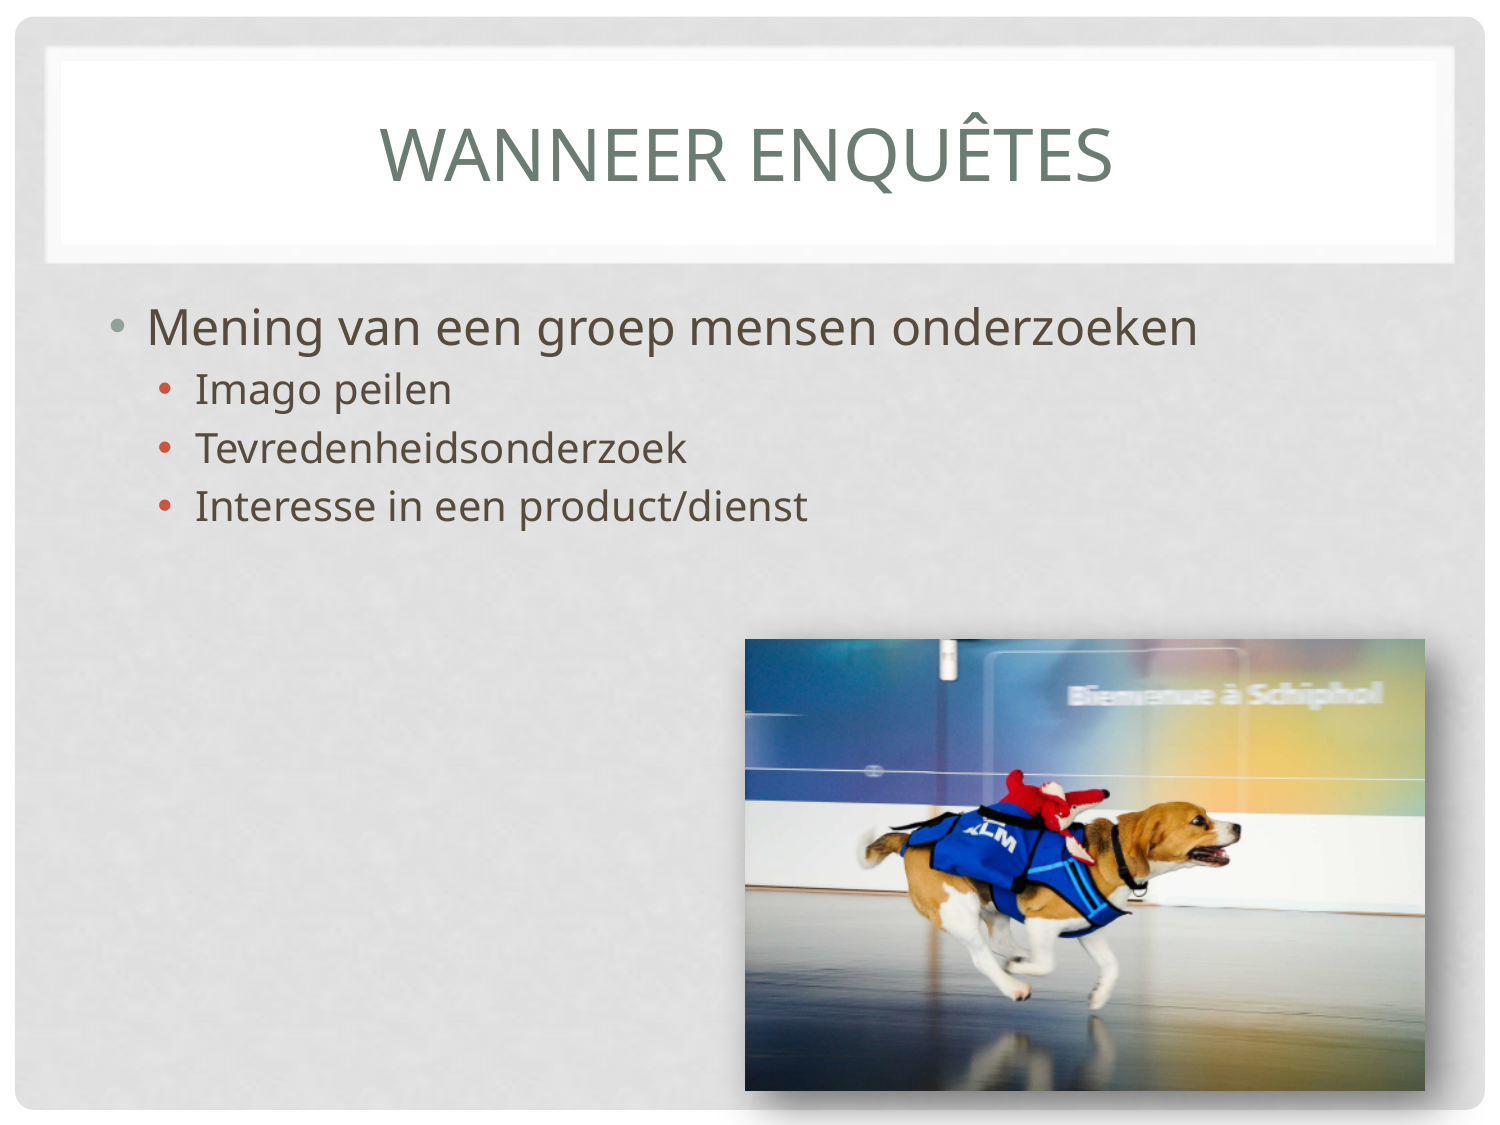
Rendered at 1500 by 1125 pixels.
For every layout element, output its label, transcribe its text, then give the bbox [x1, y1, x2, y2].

title Wanneer Enquêtes [69, 66, 1425, 238]
list Mening van een groep mensen onderzoeken Imago peilen Tevredenheidsonderzoek Interesse in een product/dienst [75, 287, 1425, 1005]
picture [745, 639, 1426, 1091]
